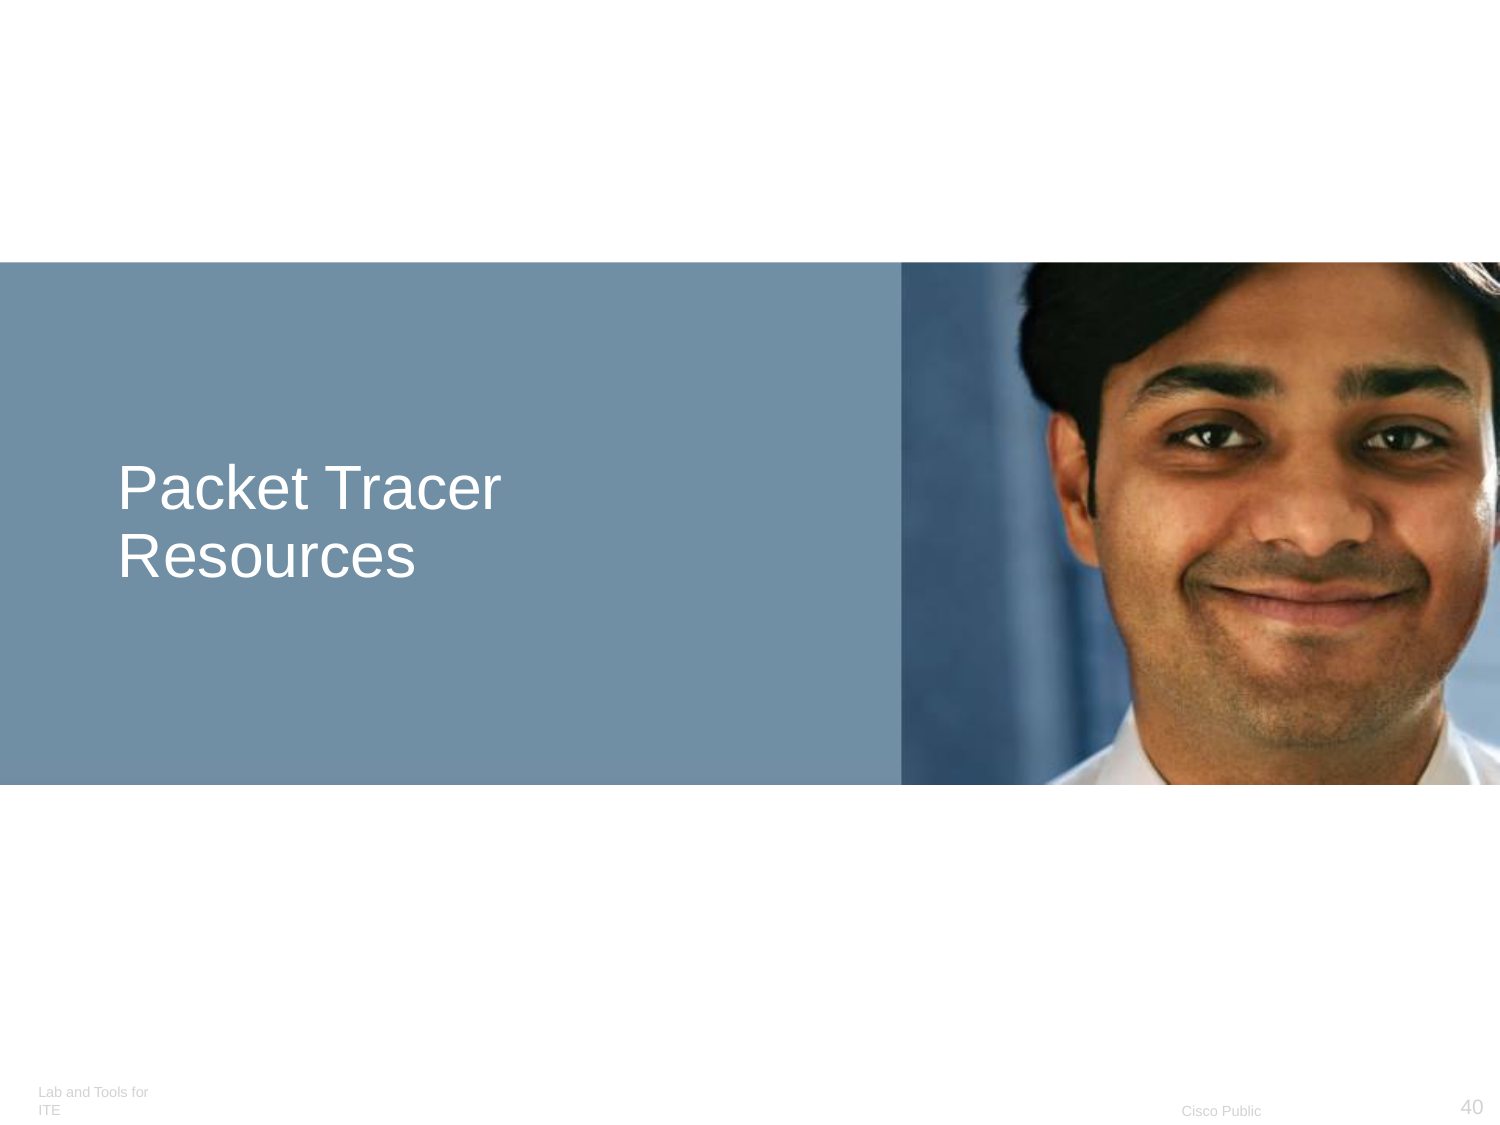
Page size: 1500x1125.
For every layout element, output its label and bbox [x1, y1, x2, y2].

text_box [0, 0, 1500, 261]
picture [0, 262, 1500, 785]
